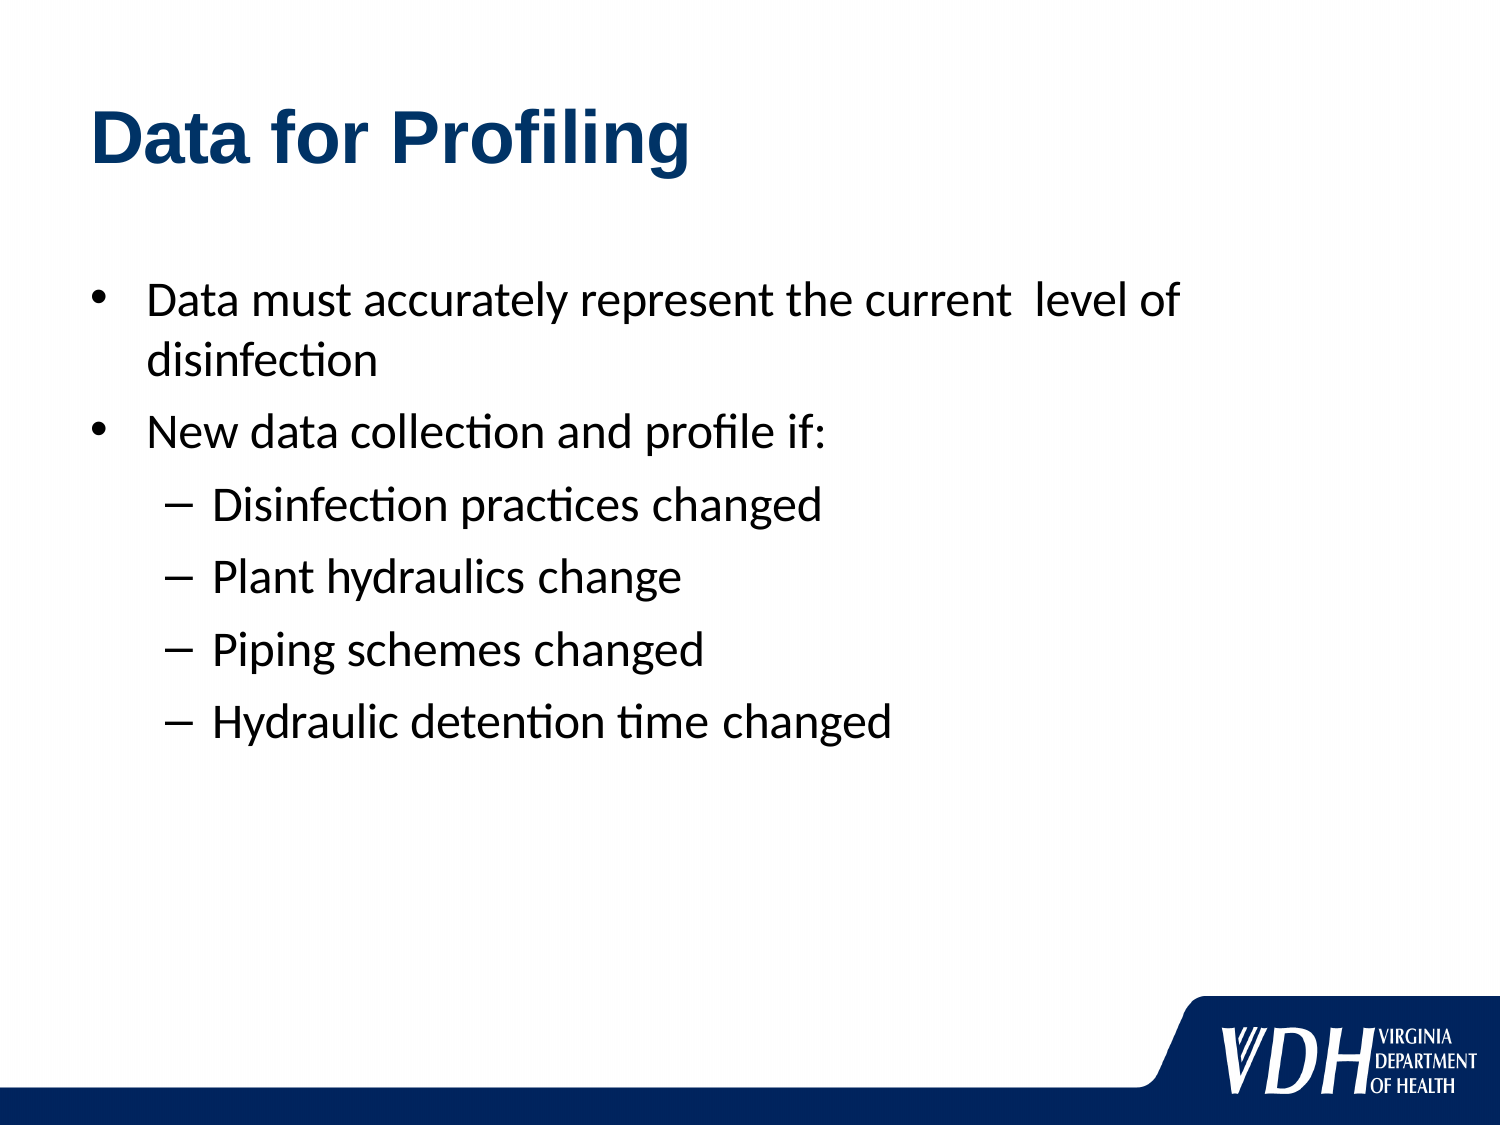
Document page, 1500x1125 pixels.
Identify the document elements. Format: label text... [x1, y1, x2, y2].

picture [0, 0, 1500, 1125]
text_box Data must accurately represent the current level of disinfection New data collection and profile if: Disinfection practices changed Plant hydraulics change Piping schemes changed Hydraulic detention time changed [87, 263, 1317, 749]
title Data for Profiling [87, 37, 1077, 228]
